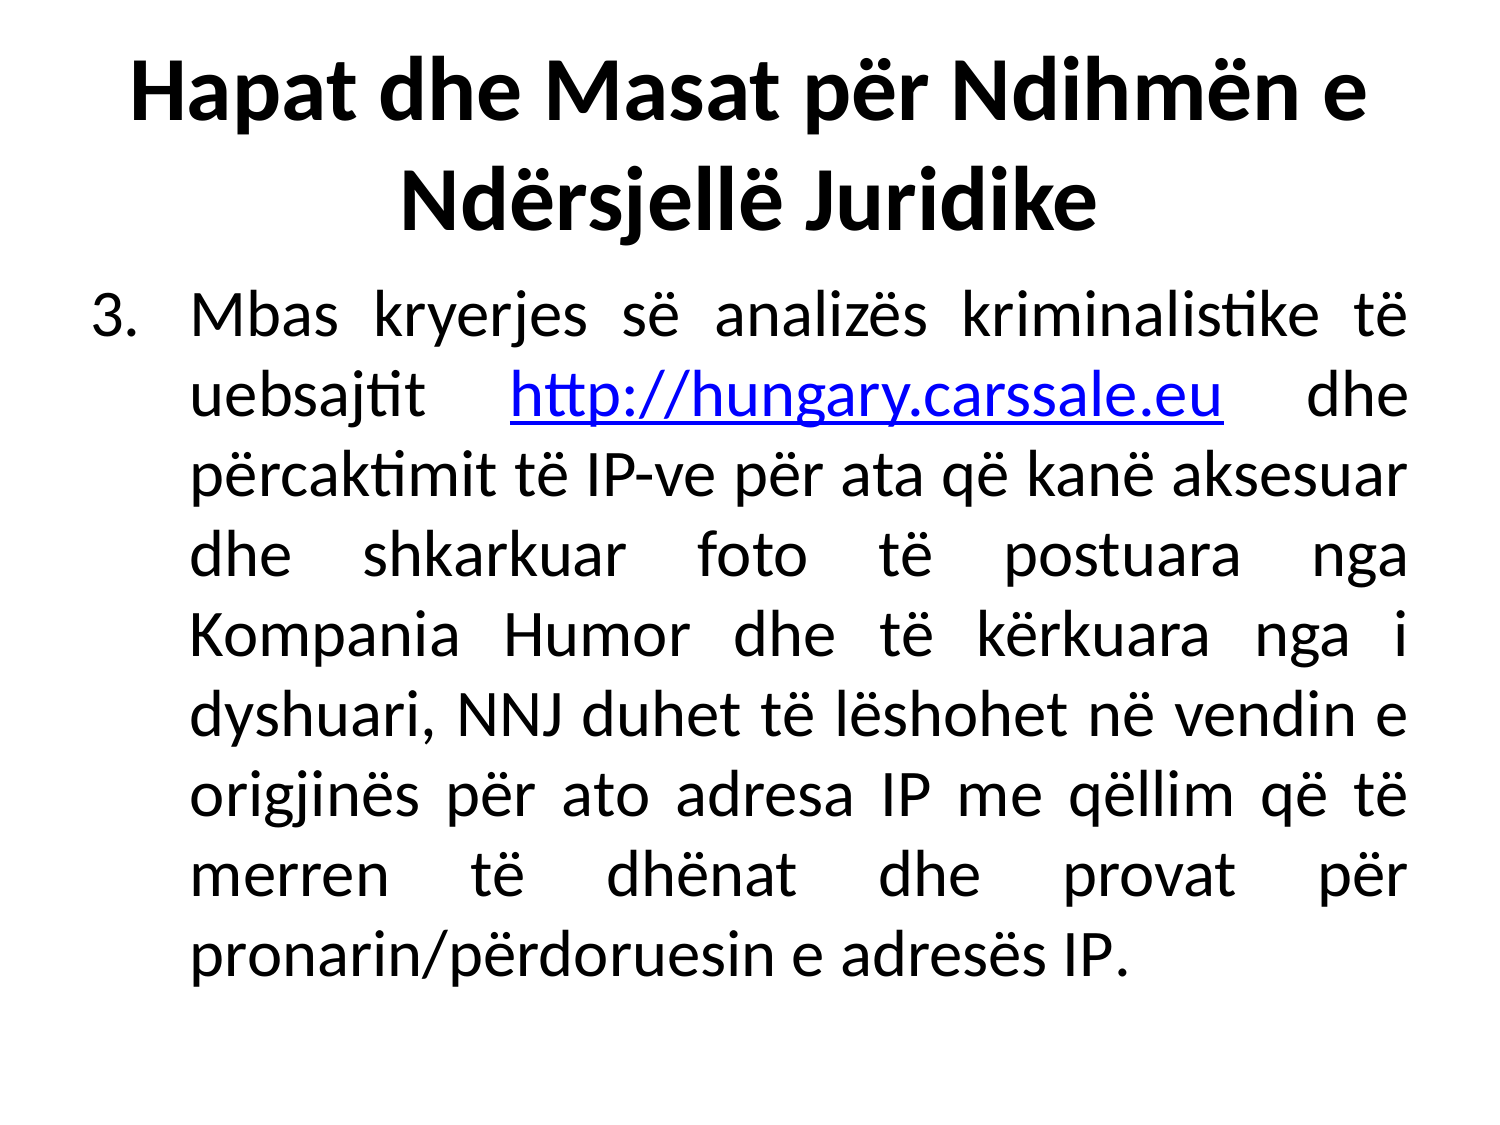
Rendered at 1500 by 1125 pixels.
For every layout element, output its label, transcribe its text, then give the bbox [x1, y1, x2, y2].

title Hapat dhe Masat për Ndihmën e Ndërsjellë Juridike [74, 44, 1426, 233]
list Mbas kryerjes së analizës kriminalistike të uebsajtit http://hungary.carssale.eu dhe përcaktimit të IP-ve për ata që kanë aksesuar dhe shkarkuar foto të postuara nga Kompania Humor dhe të kërkuara nga i dyshuari, NNJ duhet të lëshohet në vendin e origjinës për ato adresa IP me qëllim që të merren të dhënat dhe provat për pronarin/përdoruesin e adresës IP. [74, 262, 1426, 1006]
